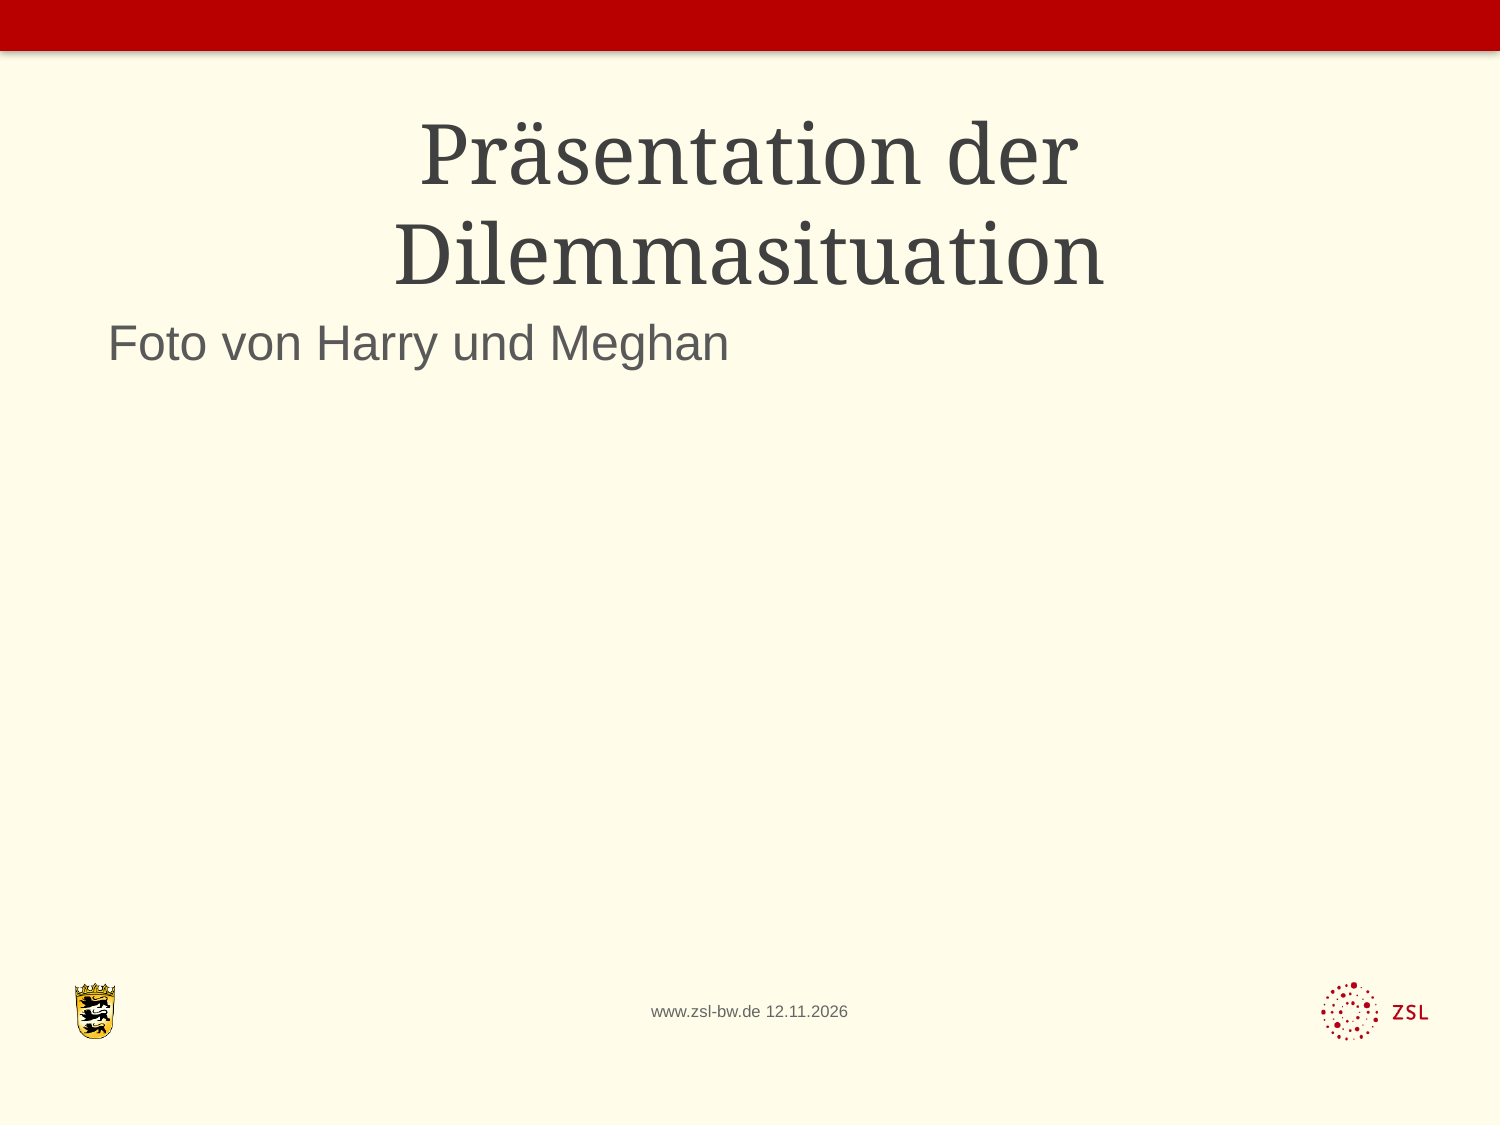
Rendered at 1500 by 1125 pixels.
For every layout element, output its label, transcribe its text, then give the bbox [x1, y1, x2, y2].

list Foto von Harry und Meghan [75, 302, 1425, 965]
picture [73, 981, 117, 1041]
picture [1320, 981, 1429, 1041]
title Präsentation der Dilemmasituation [75, 113, 1425, 289]
